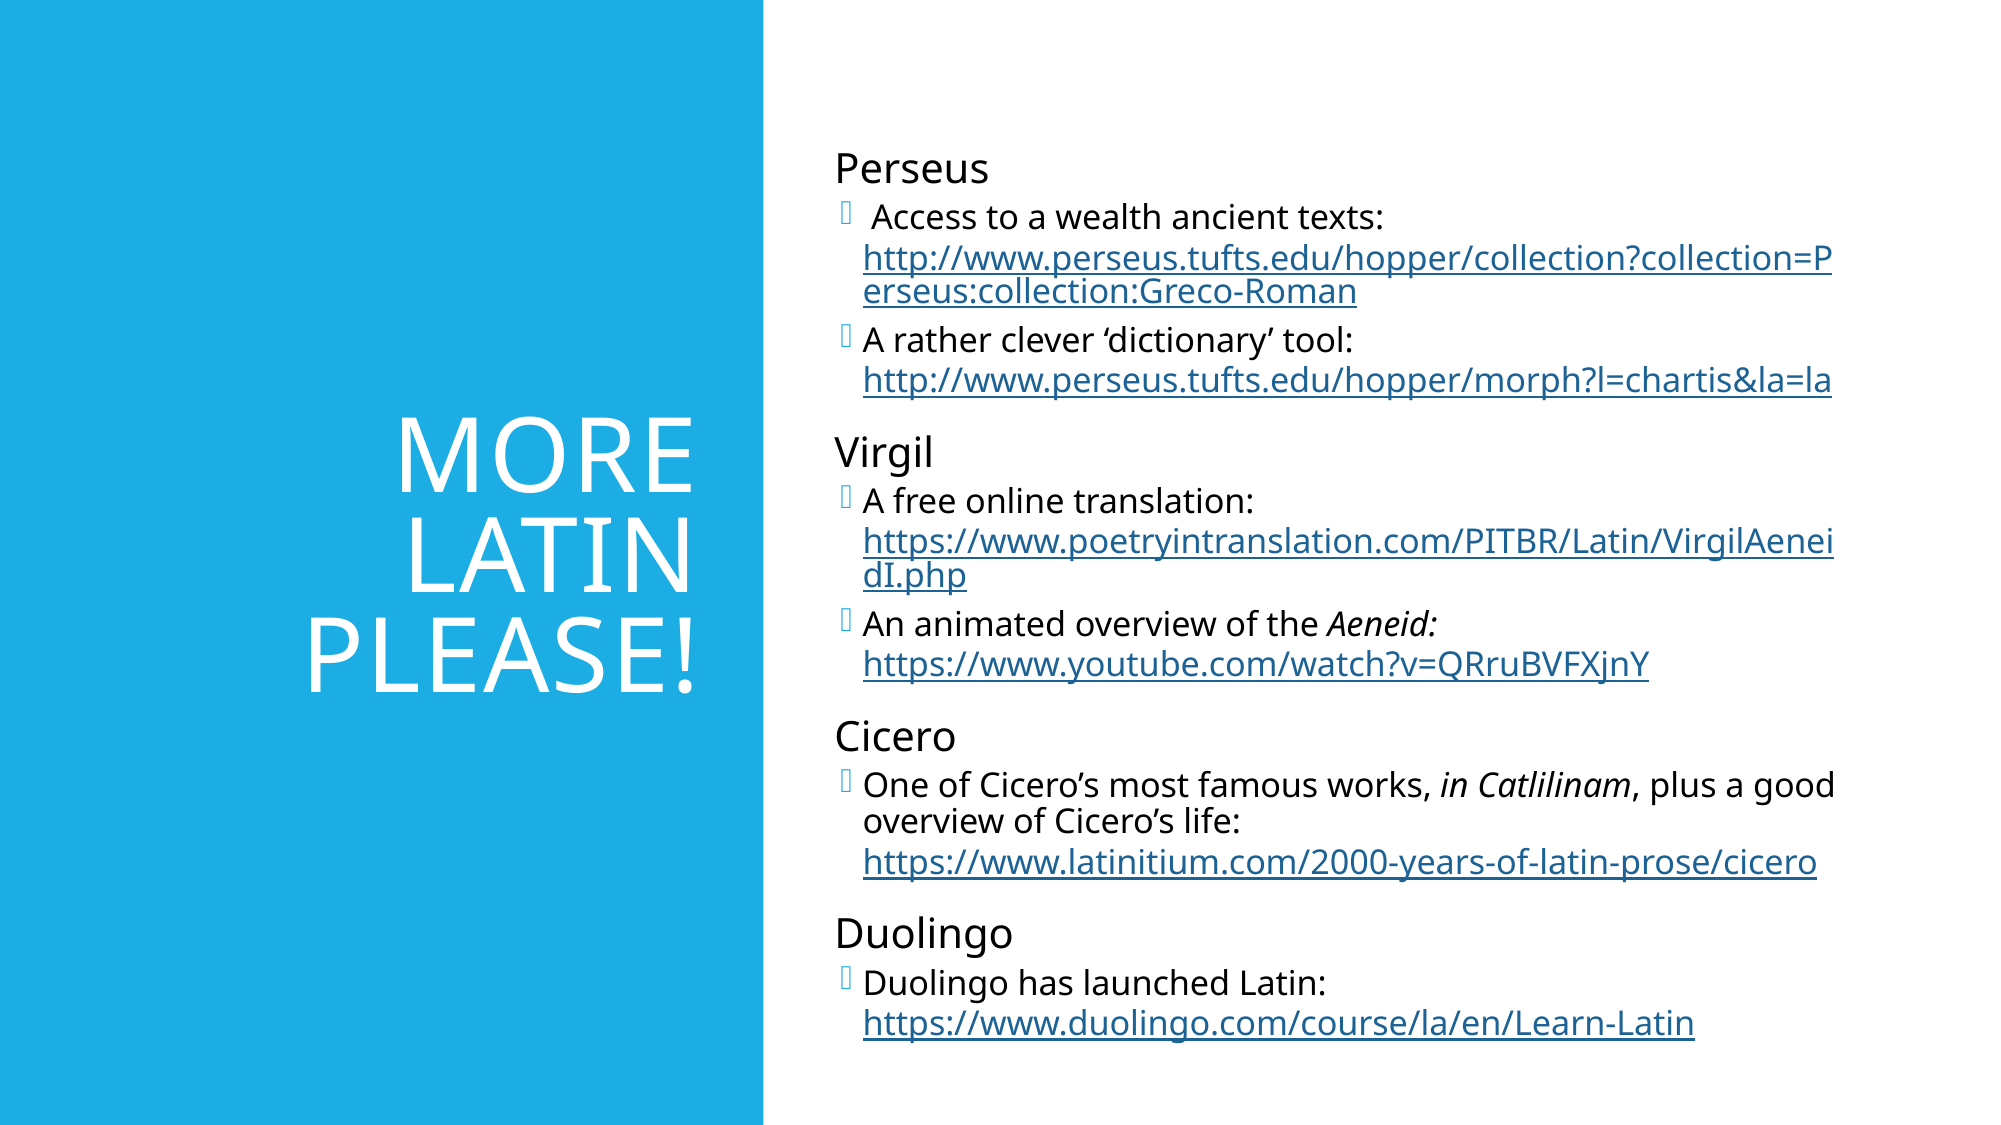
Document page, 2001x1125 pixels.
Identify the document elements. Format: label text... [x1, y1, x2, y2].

text_box [0, 0, 765, 1125]
list Perseus Access to a wealth ancient texts: http://www.perseus.tufts.edu/hopper/collection?collection=Perseus:collection:Greco-Roman A rather clever ‘dictionary’ tool: http://www.perseus.tufts.edu/hopper/morph?l=chartis&la=la Virgil A free online translation: https://www.poetryintranslation.com/PITBR/Latin/VirgilAeneidI.php An animated overview of the Aeneid: https://www.youtube.com/watch?v=QRruBVFXjnY Cicero One of Cicero’s most famous works, in Catlilinam, plus a good overview of Cicero’s life: https://www.latinitium.com/2000-years-of-latin-prose/cicero Duolingo Duolingo has launched Latin: https://www.duolingo.com/course/la/en/Learn-Latin [812, 131, 1847, 993]
title More Latin please! [158, 131, 715, 993]
text_box [765, 0, 2000, 1125]
